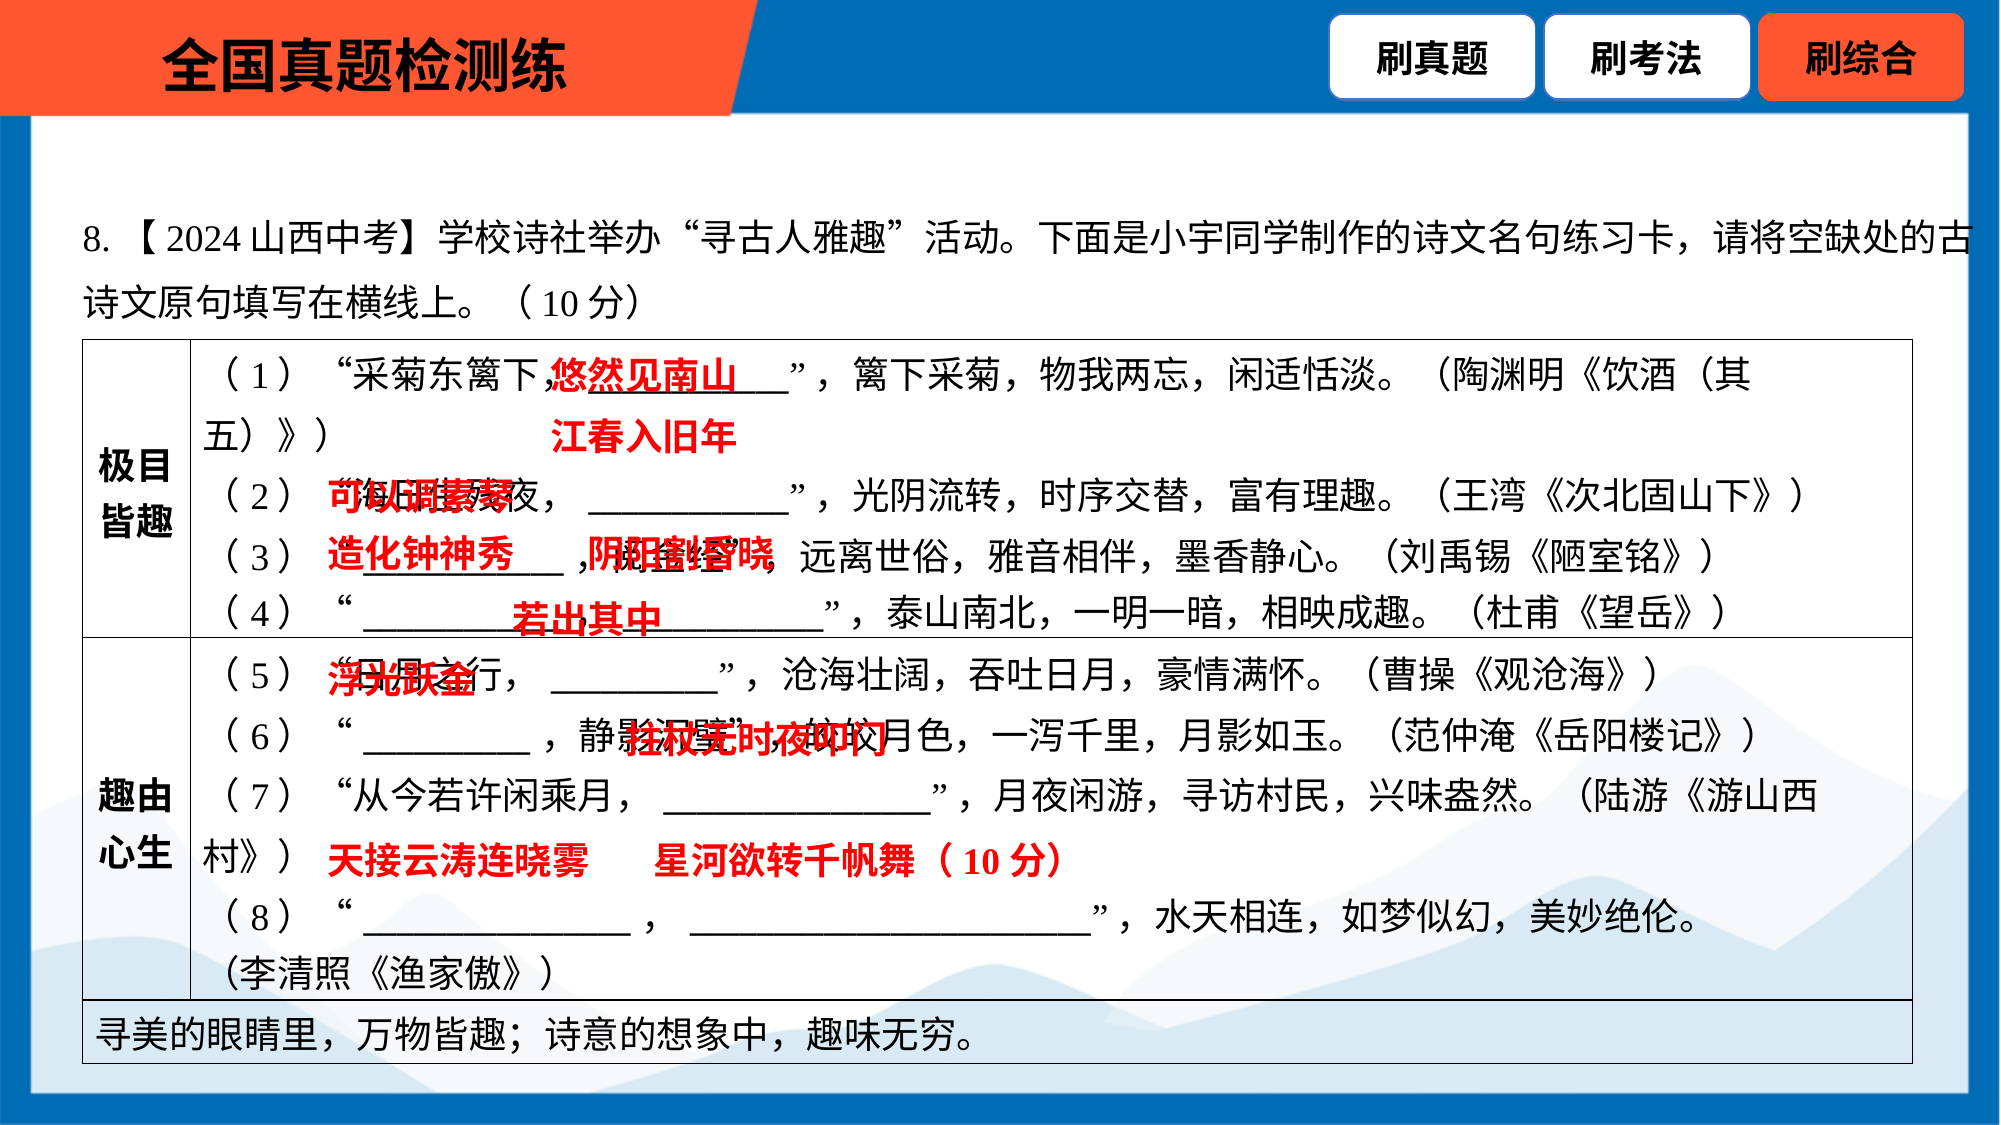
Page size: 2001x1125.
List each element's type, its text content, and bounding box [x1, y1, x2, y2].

text_box 江春入旧年 [536, 401, 752, 454]
text_box 浮光跃金 [313, 644, 491, 697]
table_cell （5）“日月之行，__________”，沧海壮阔，吞吐日月，豪情满怀。（曹操《观沧海》） （6）“__________，静影沉璧”，皎皎月色，一泻千里，月影如玉。（范仲淹《岳阳楼记》） （7）“从今若许闲乘月，________________”，月夜闲游，寻访村民，兴味盎然。（陆游《游山西 村》） （8）“________________，________________________”，水天相连，如梦似幻，美妙绝伦。 （李清照《渔家傲》） [191, 638, 1912, 999]
text_box 拄杖无时夜叩门 [611, 705, 902, 758]
table_header 极目 皆趣 [83, 340, 190, 637]
text_box 造化钟神秀 [313, 518, 529, 571]
text_box 8.【2024山西中考】学校诗社举办“寻古人雅趣”活动。下面是小宇同学制作的诗文名句练习卡，请将空缺处的古 诗文原句填写在横线上。（10分） [82, 190, 1917, 317]
table_cell 寻美的眼睛里，万物皆趣；诗意的想象中，趣味无穷。 [83, 1001, 1912, 1063]
text_box 星河欲转千帆舞（10分） [649, 826, 1089, 878]
text_box 可以调素琴 [313, 461, 529, 514]
text_box 悠然见南山 [536, 341, 752, 393]
text_box 阴阳割昏晓 [574, 518, 789, 571]
picture [0, 0, 2000, 1125]
text_box 天接云涛连晓雾 [313, 826, 604, 878]
text_box 若出其中 [499, 584, 677, 637]
table_cell 趣由 心生 [83, 638, 190, 999]
table_header （1）“采菊东篱下，____________”，篱下采菊，物我两忘，闲适恬淡。（陶渊明《饮酒（其五）》） （2）“海日生残夜，____________”，光阴流转，时序交替，富有理趣。（王湾《次北固山下》） （3）“____________，阅金经”，远离世俗，雅音相伴，墨香静心。（刘禹锡《陋室铭》） （4）“____________，____________”，泰山南北，一明一暗，相映成趣。（杜甫《望岳》） [191, 340, 1912, 637]
